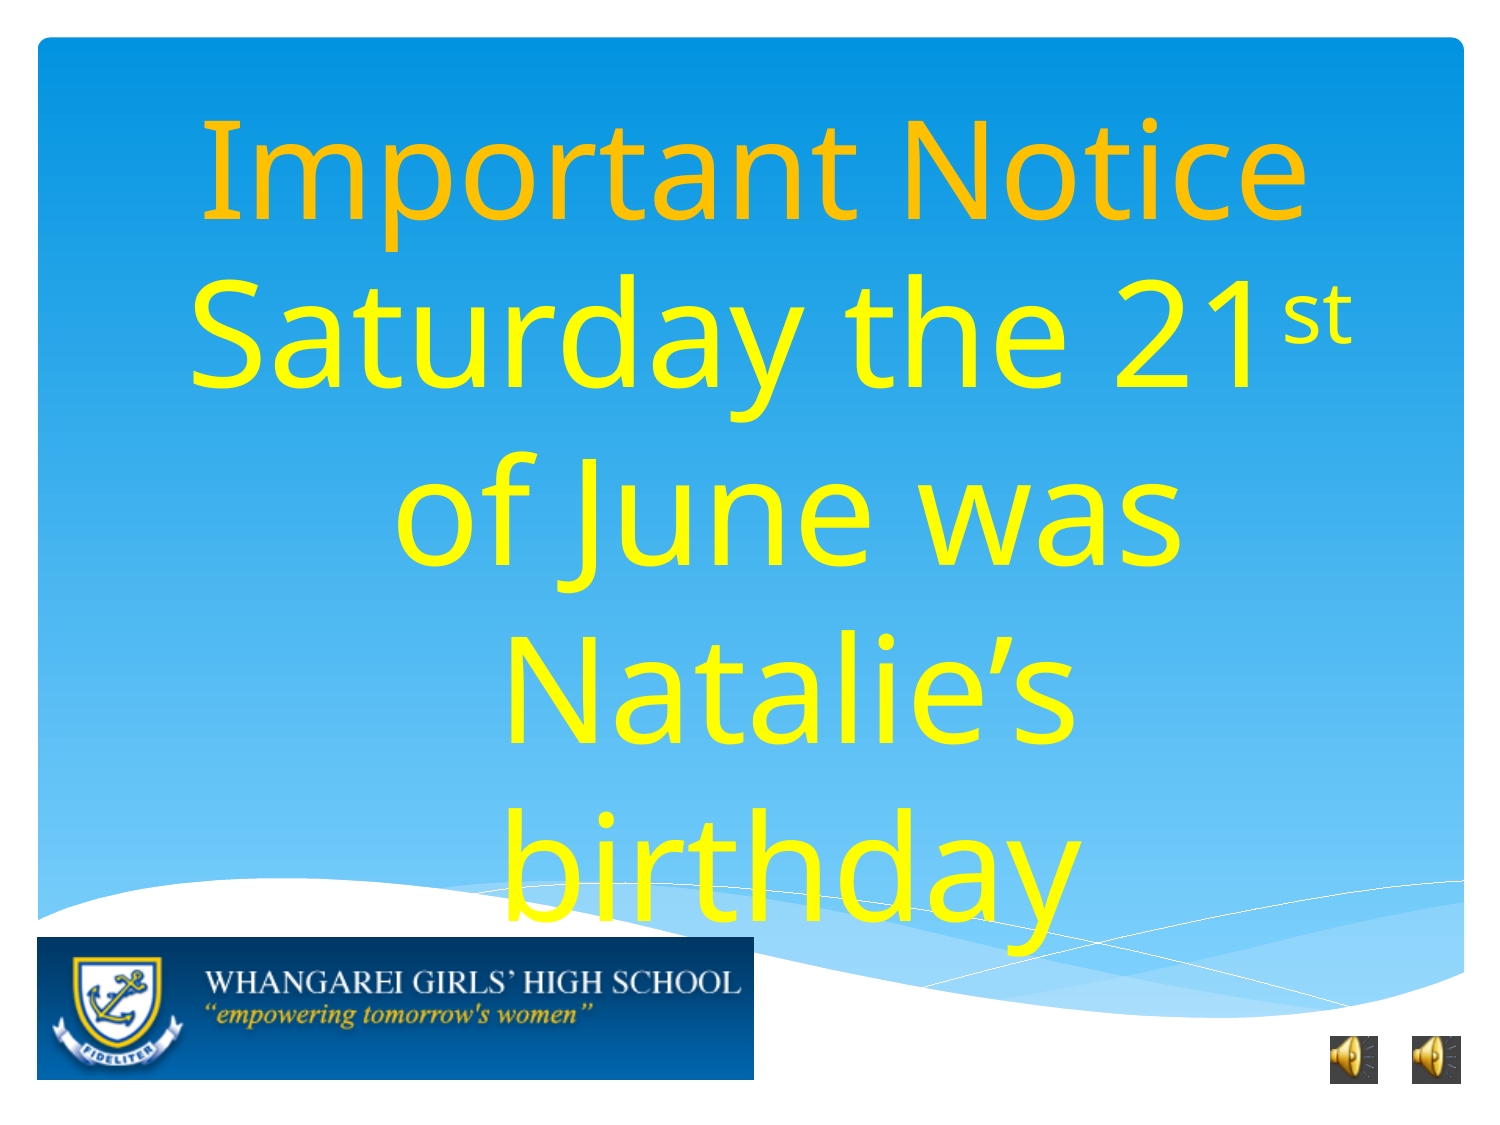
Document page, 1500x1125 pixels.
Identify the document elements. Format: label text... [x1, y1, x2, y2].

text_box Important Notice [149, 37, 1362, 255]
picture [37, 937, 754, 1080]
picture [1328, 1034, 1380, 1086]
text_box Saturday the 21st of June was Natalie’s birthday [149, 231, 1391, 963]
picture [1411, 1034, 1462, 1086]
